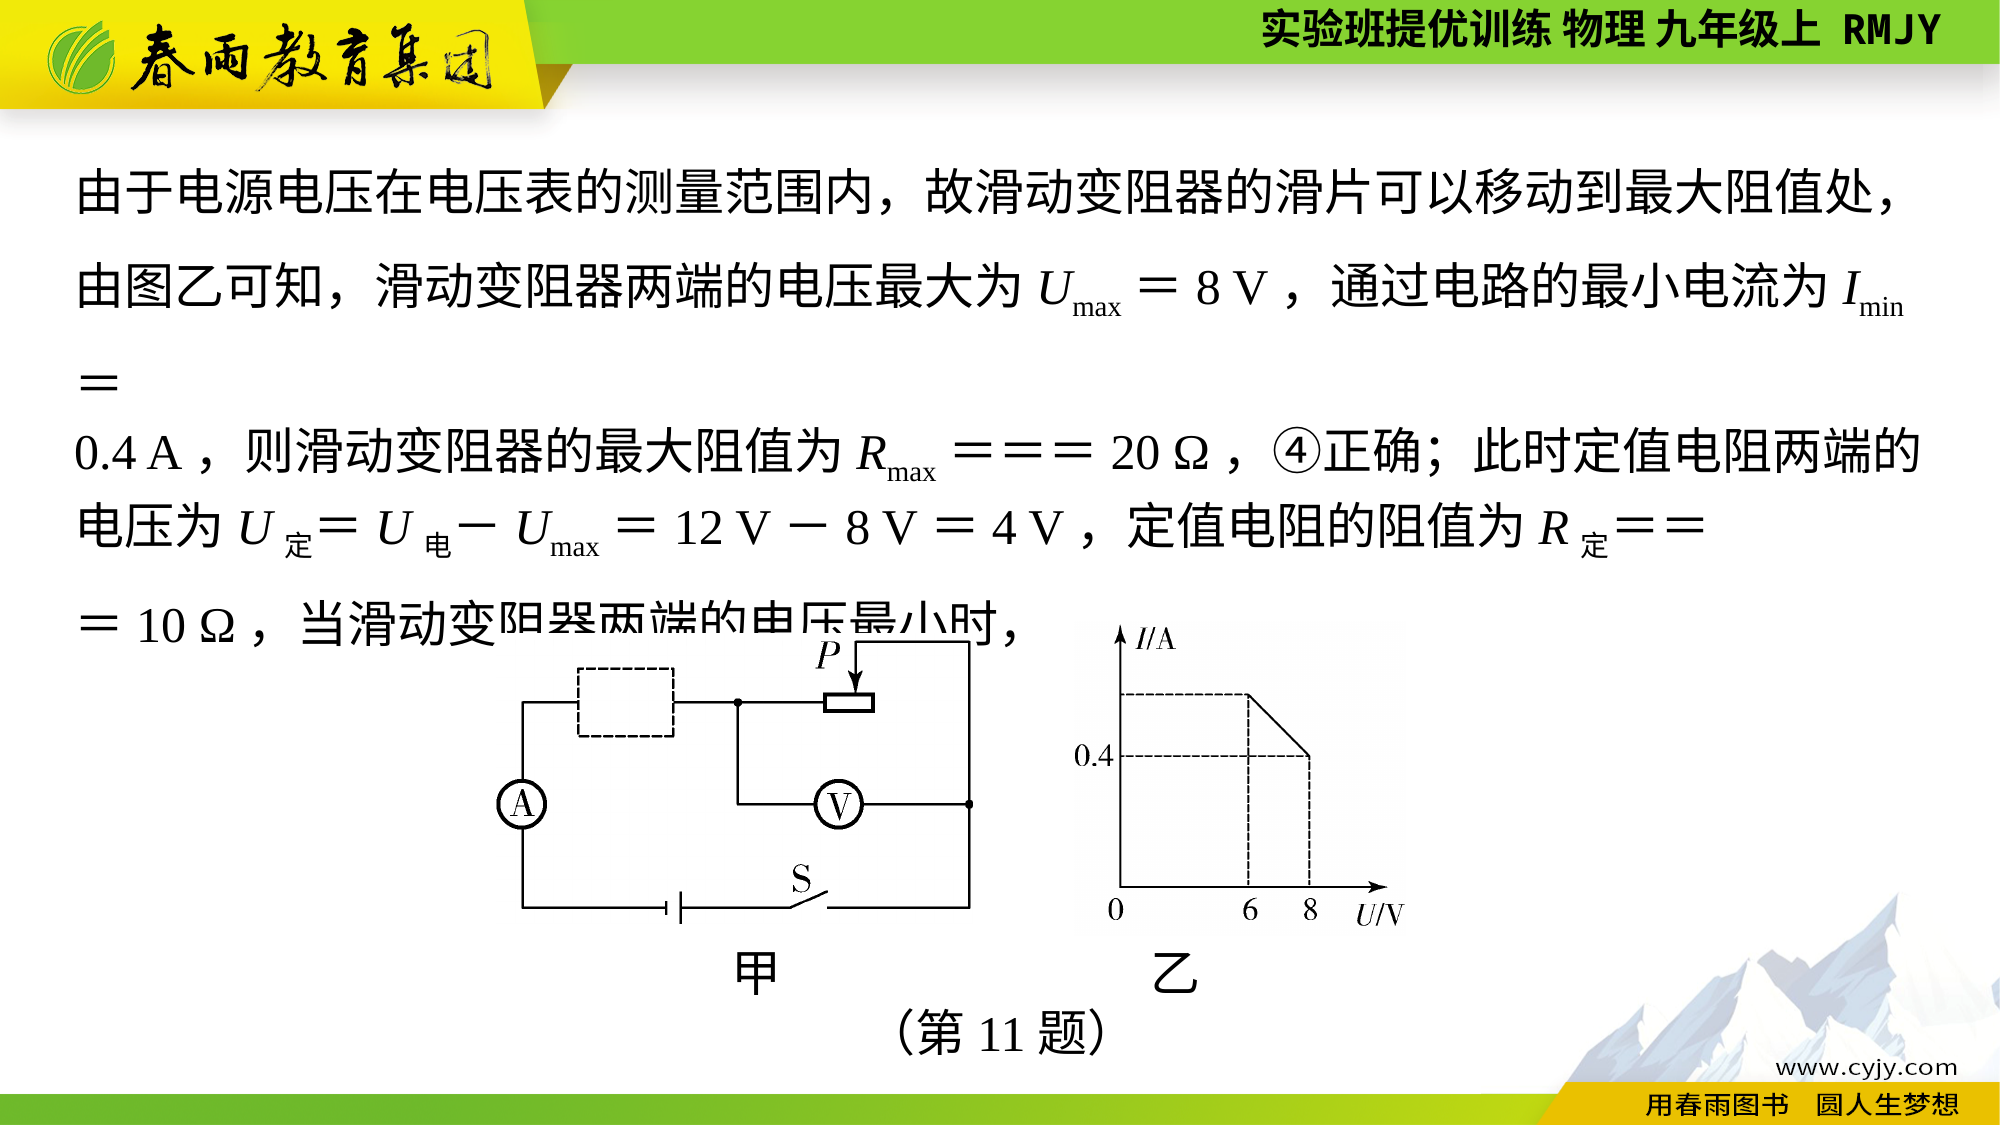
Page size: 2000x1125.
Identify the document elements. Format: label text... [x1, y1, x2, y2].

picture [0, 0, 2000, 1125]
text_box 甲 乙 （第11题） [716, 933, 1287, 1069]
